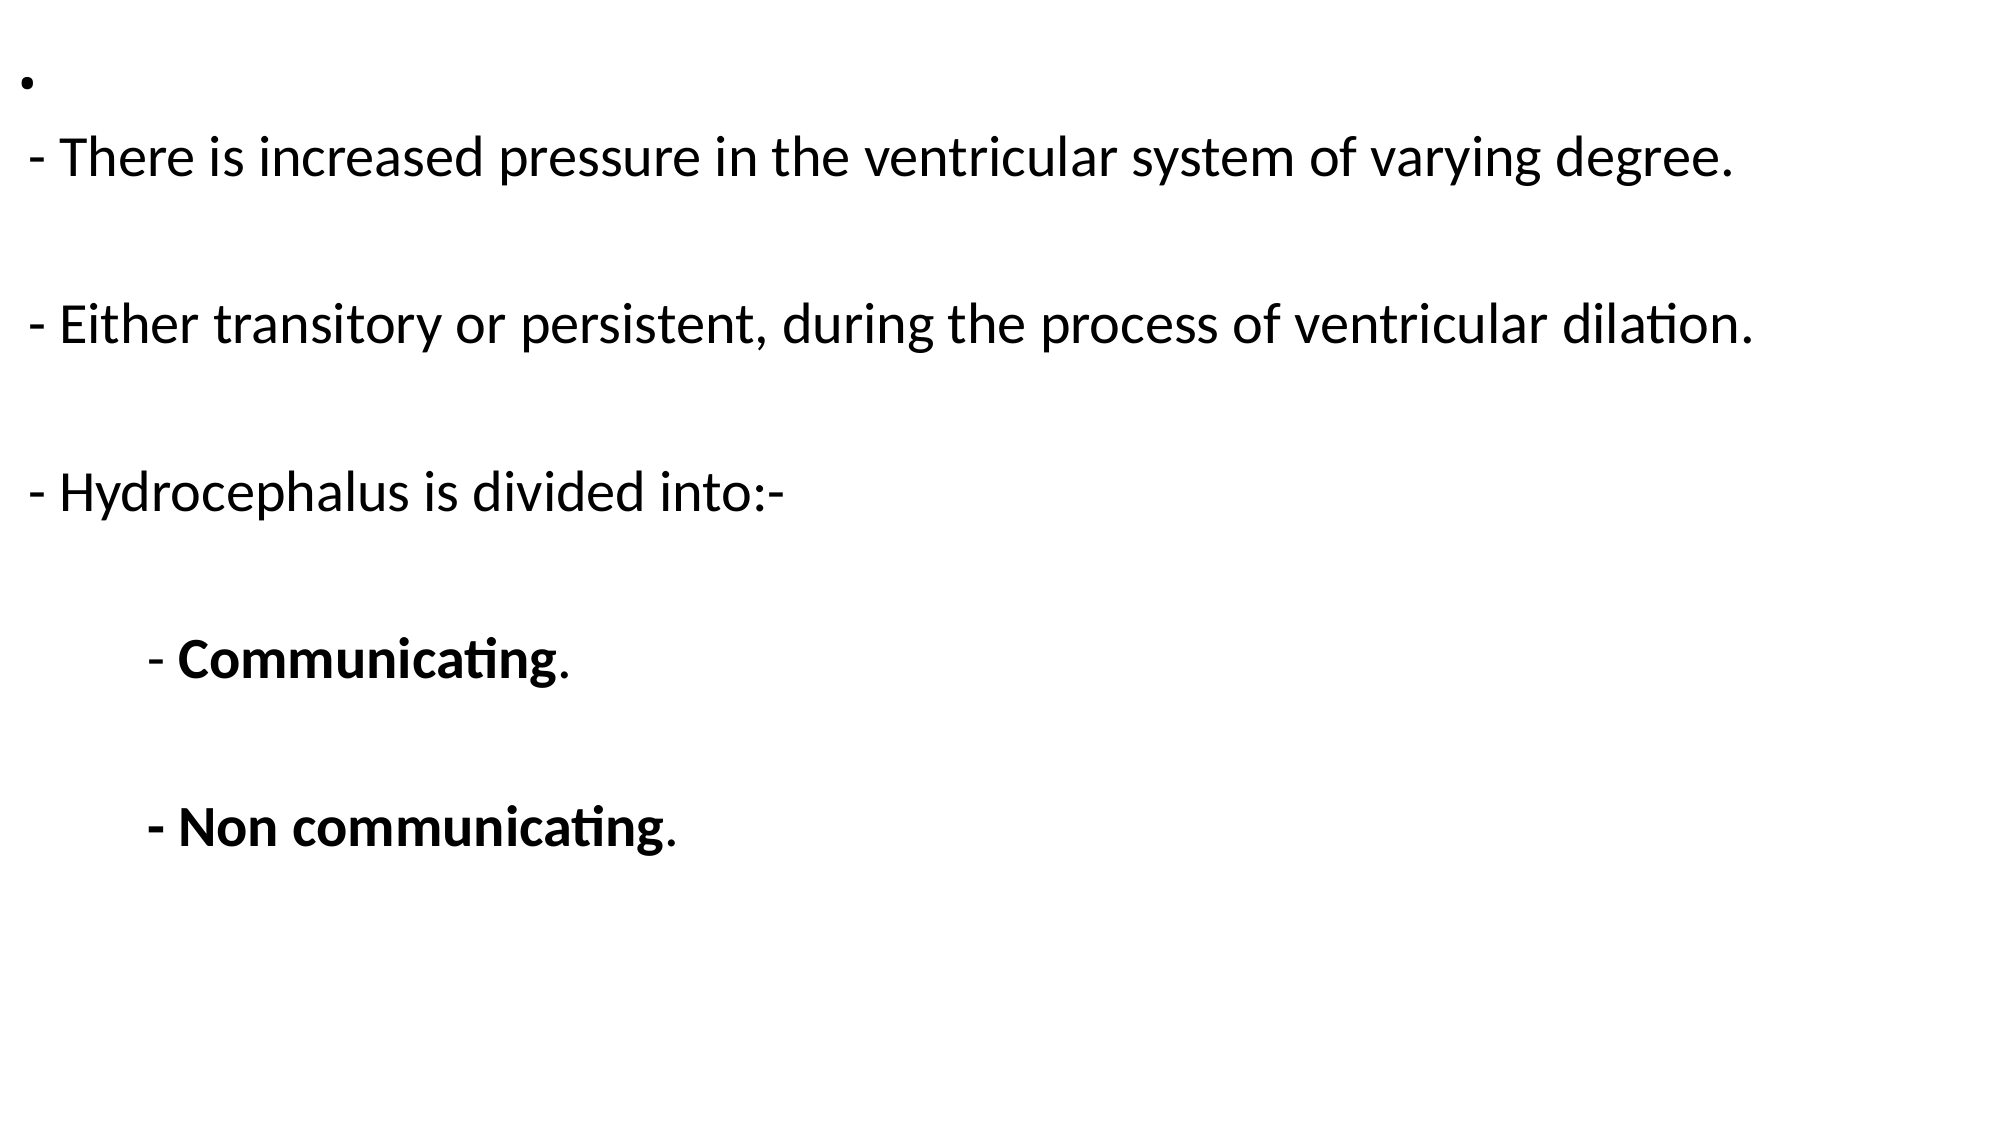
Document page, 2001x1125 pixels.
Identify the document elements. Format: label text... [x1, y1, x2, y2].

title . [0, 0, 1863, 118]
list - There is increased pressure in the ventricular system of varying degree. - Either transitory or persistent, during the process of ventricular dilation. - Hydrocephalus is divided into:- - Communicating. - Non communicating. [0, 118, 2000, 1125]
